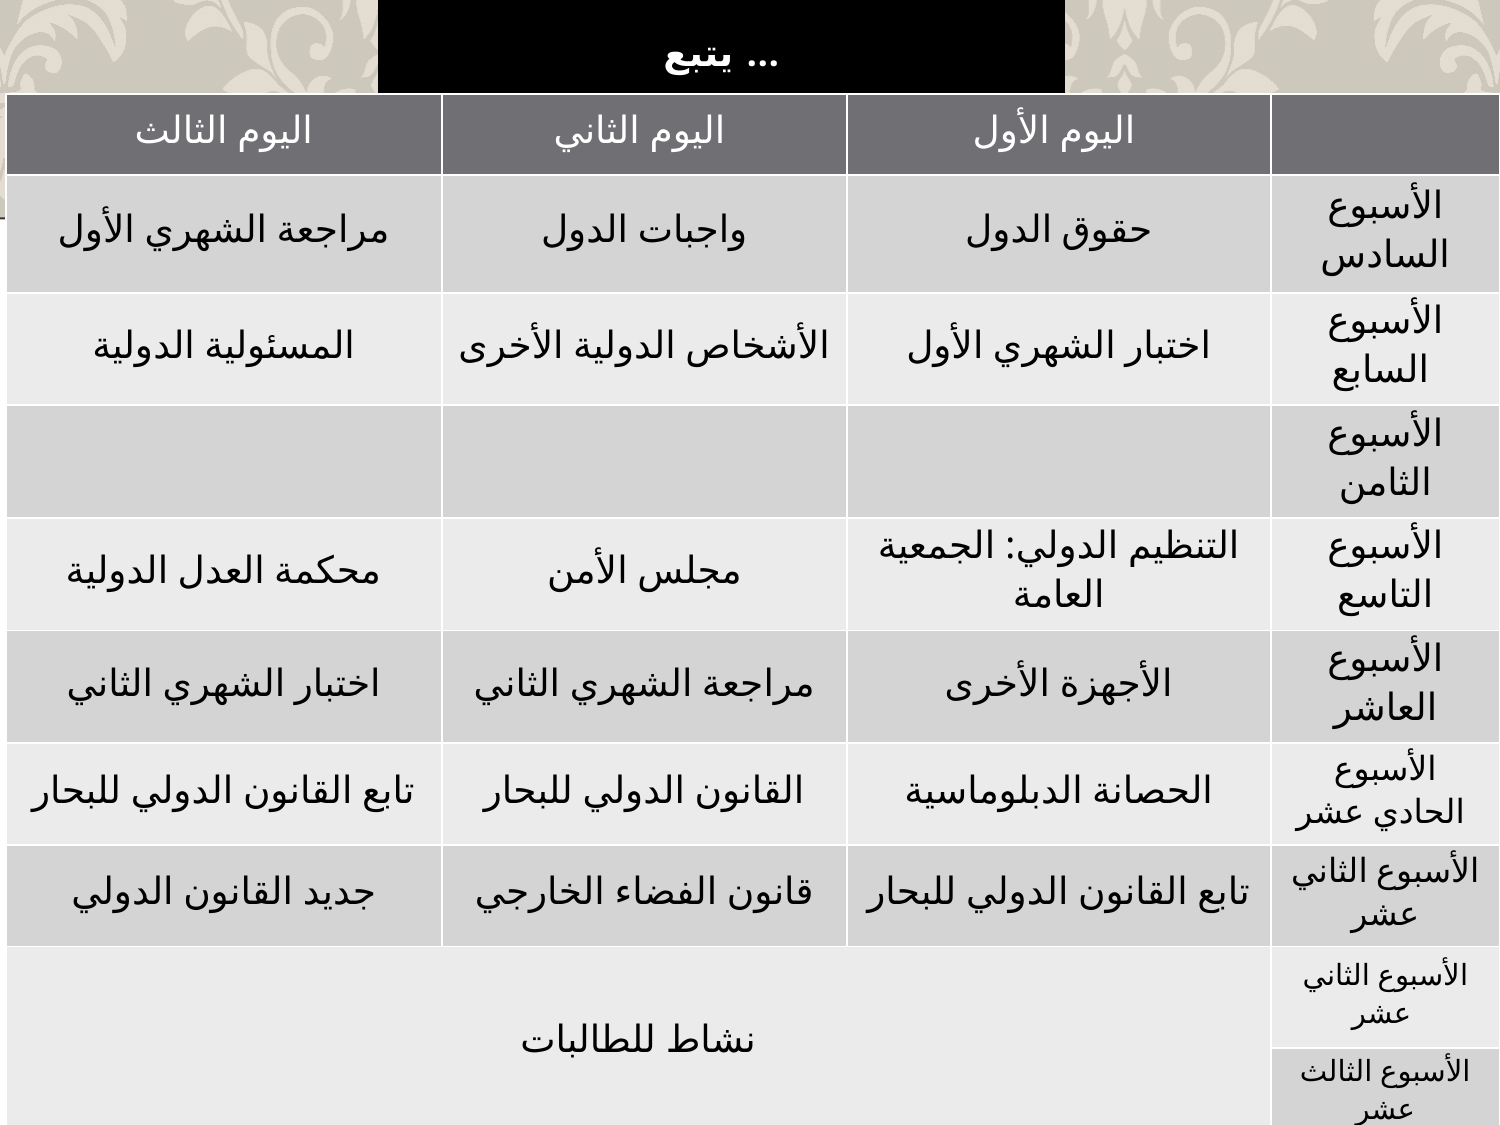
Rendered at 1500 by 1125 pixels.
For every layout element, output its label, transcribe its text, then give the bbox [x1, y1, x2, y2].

table_cell نشاط للطالبات [7, 947, 1270, 1125]
table_cell تابع القانون الدولي للبحار [7, 744, 441, 844]
table_cell الأجهزة الأخرى [848, 631, 1270, 742]
table_cell واجبات الدول [443, 176, 846, 292]
table_cell حقوق الدول [848, 176, 1270, 292]
table_cell الحصانة الدبلوماسية [848, 744, 1270, 844]
table_cell القانون الدولي للبحار [443, 744, 846, 844]
table_header اليوم الثالث [7, 95, 441, 174]
table_header اليوم الأول [848, 95, 1270, 174]
table_cell [443, 406, 846, 517]
table_cell [848, 406, 1270, 517]
table_cell مجلس الأمن [443, 519, 846, 630]
table_cell الأسبوع السابع [1272, 294, 1499, 404]
table_cell الأسبوع السادس [1272, 176, 1499, 292]
table_cell الأسبوع الثاني عشر [1272, 947, 1499, 1047]
table_cell الأسبوع الحادي عشر [1272, 744, 1499, 844]
table_cell اختبار الشهري الثاني [7, 631, 441, 742]
table_cell الأشخاص الدولية الأخرى [443, 294, 846, 404]
table_cell الأسبوع العاشر [1272, 631, 1499, 742]
table_cell الأسبوع الثاني عشر [1272, 846, 1499, 946]
table_cell [7, 406, 441, 517]
table_cell جديد القانون الدولي [7, 846, 441, 946]
table_cell قانون الفضاء الخارجي [443, 846, 846, 946]
table_cell اختبار الشهري الأول [848, 294, 1270, 404]
table_header اليوم الثاني [443, 95, 846, 174]
table_cell المسئولية الدولية [7, 294, 441, 404]
table_cell مراجعة الشهري الأول [7, 176, 441, 292]
table_cell الأسبوع الثامن [1272, 406, 1499, 517]
title يتبع ... [378, 0, 1065, 93]
table_cell الأسبوع التاسع [1272, 519, 1499, 630]
table_header [1272, 95, 1499, 174]
table_cell الأسبوع الثالث عشر [1272, 1049, 1499, 1125]
table_cell تابع القانون الدولي للبحار [848, 846, 1270, 946]
table_cell مراجعة الشهري الثاني [443, 631, 846, 742]
table_cell التنظيم الدولي: الجمعية العامة [848, 519, 1270, 630]
table_cell محكمة العدل الدولية [7, 519, 441, 630]
